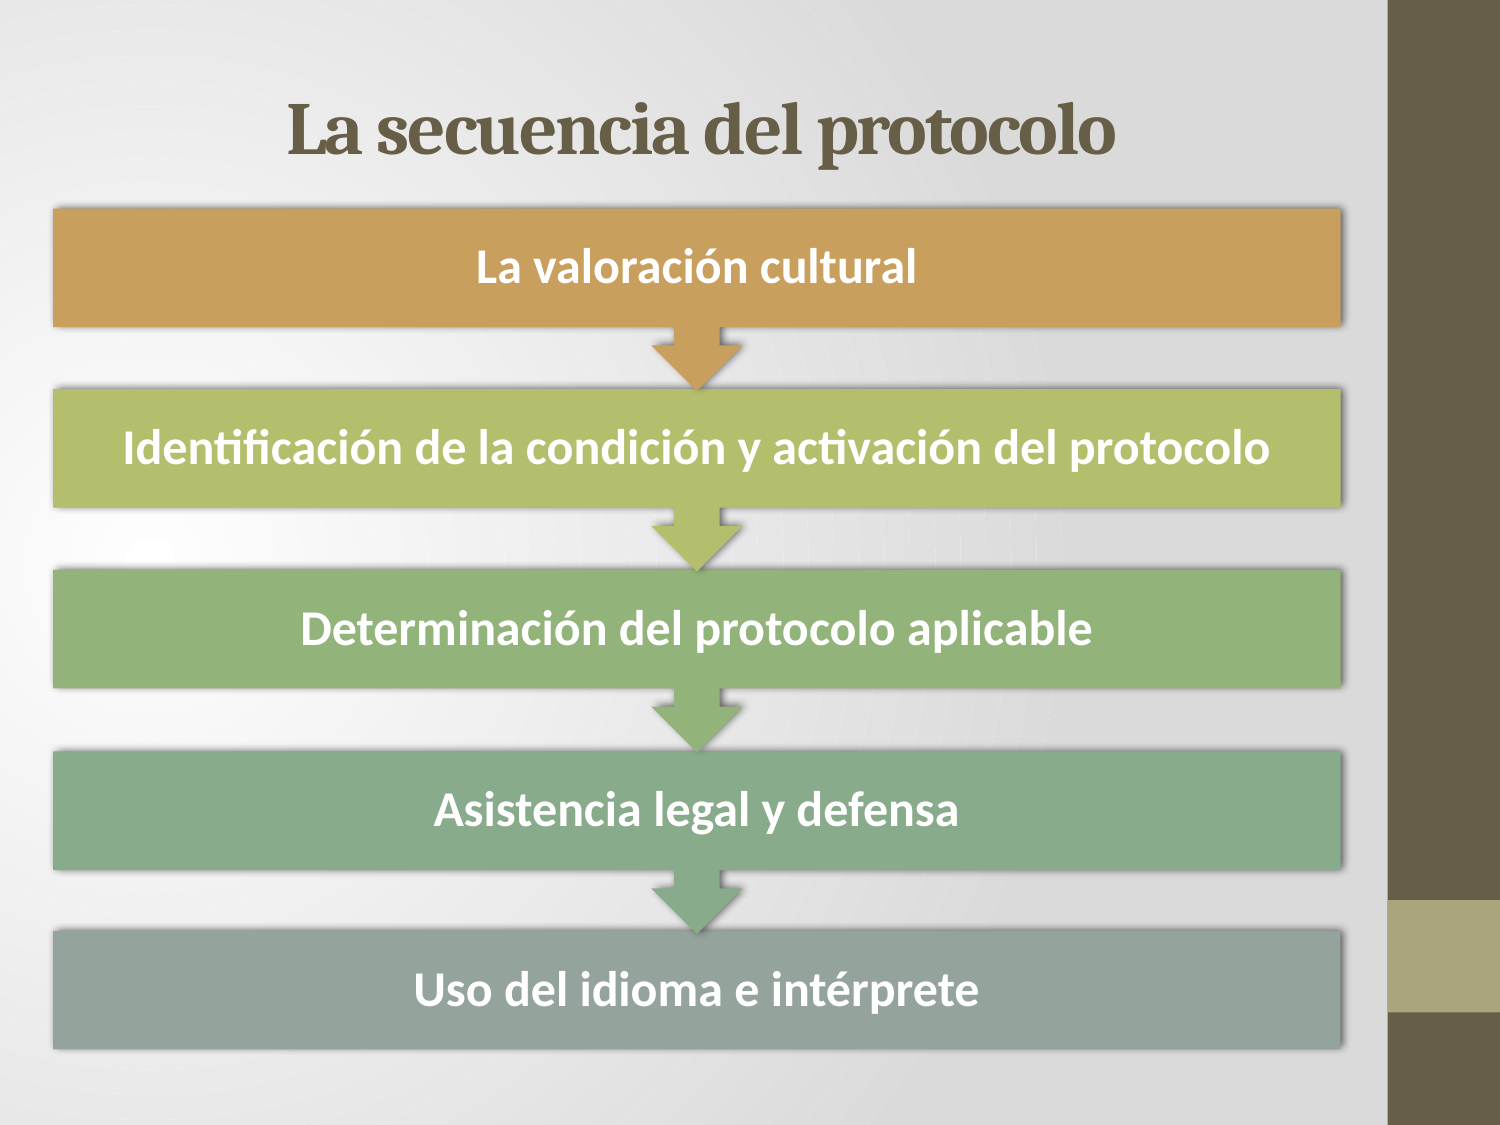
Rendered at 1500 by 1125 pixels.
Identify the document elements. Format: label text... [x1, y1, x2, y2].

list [52, 207, 1342, 1051]
title La secuencia del protocolo [76, 30, 1327, 200]
